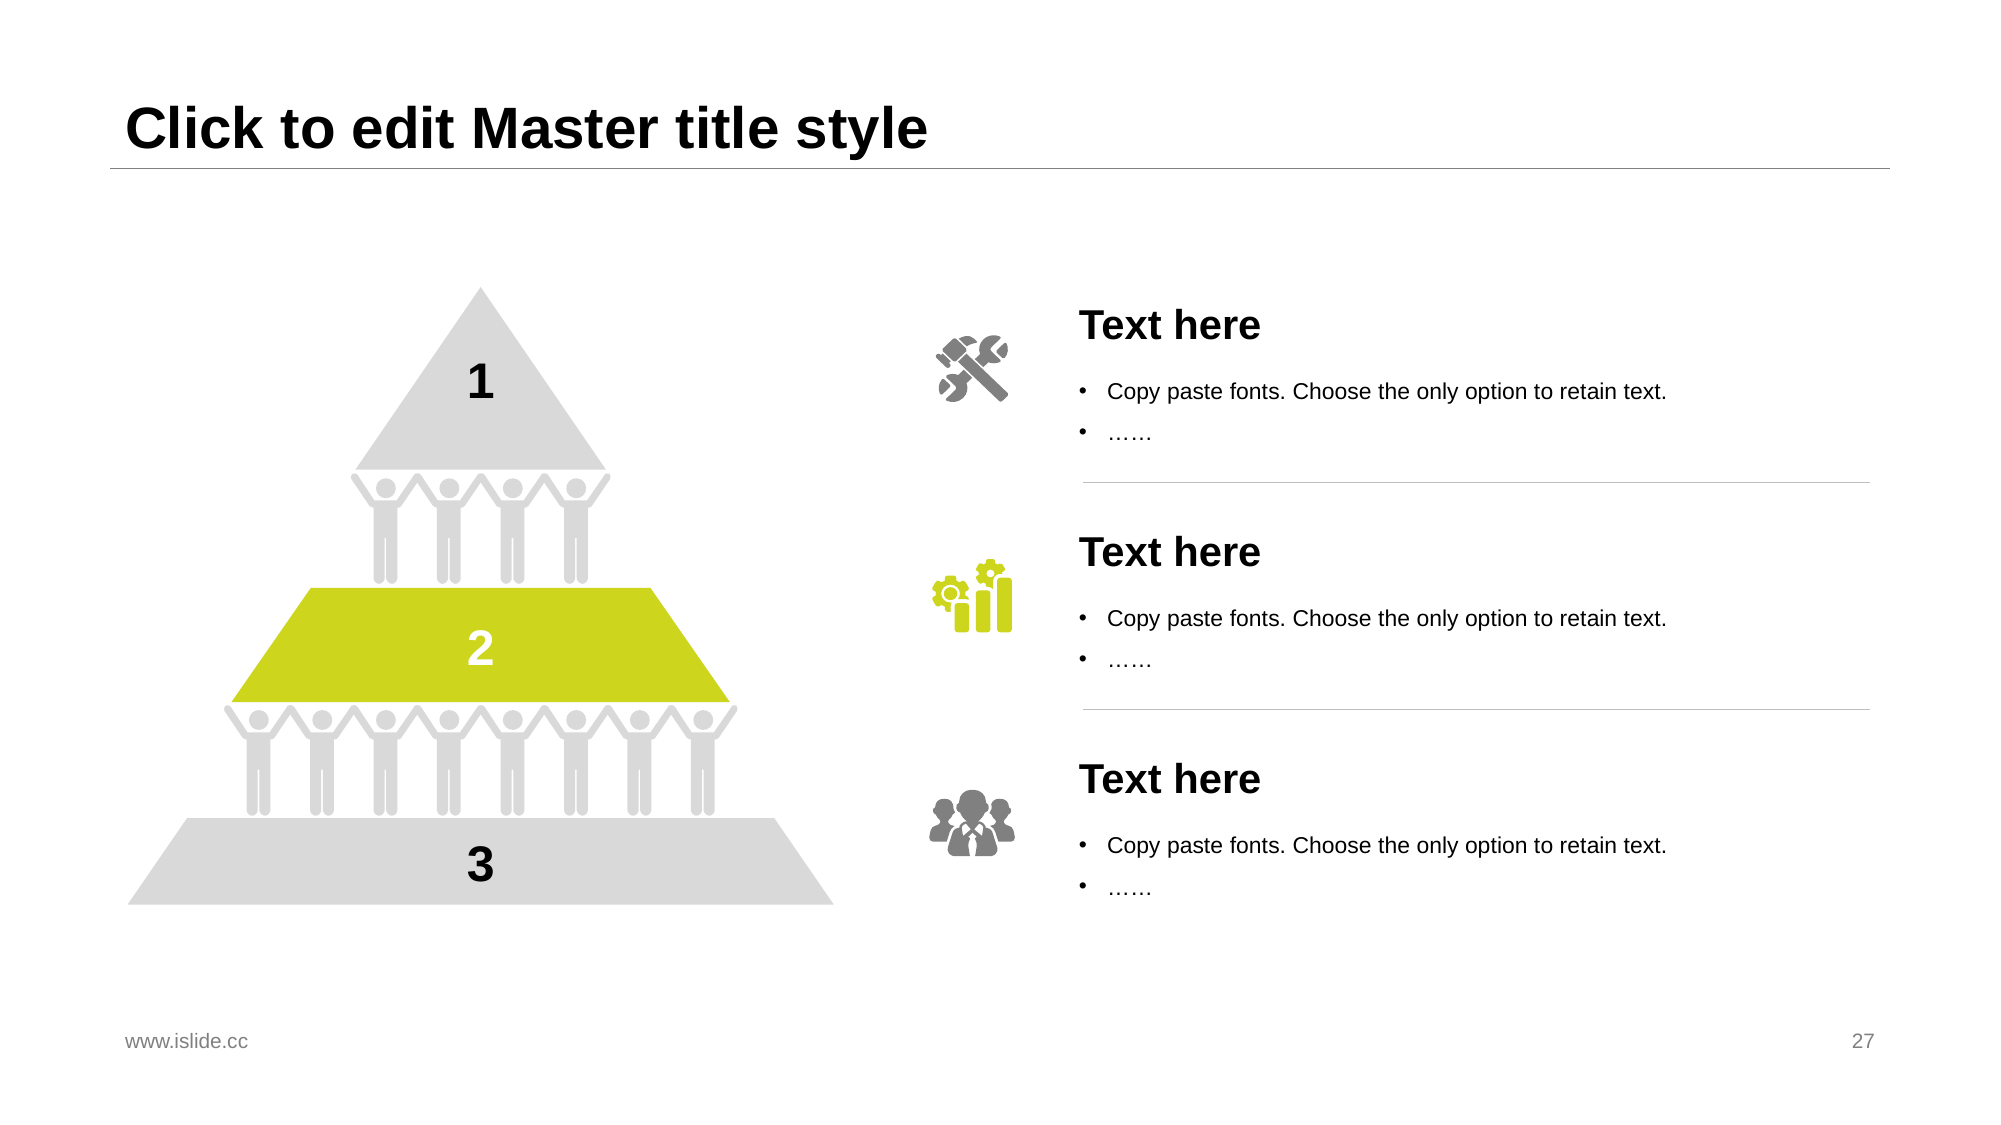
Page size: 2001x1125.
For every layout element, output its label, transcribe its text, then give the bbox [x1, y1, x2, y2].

title Click to edit Master title style [109, 0, 1890, 169]
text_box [127, 282, 1871, 909]
footer www.islide.cc [109, 1023, 790, 1058]
slide_number 27 [1412, 1023, 1890, 1058]
